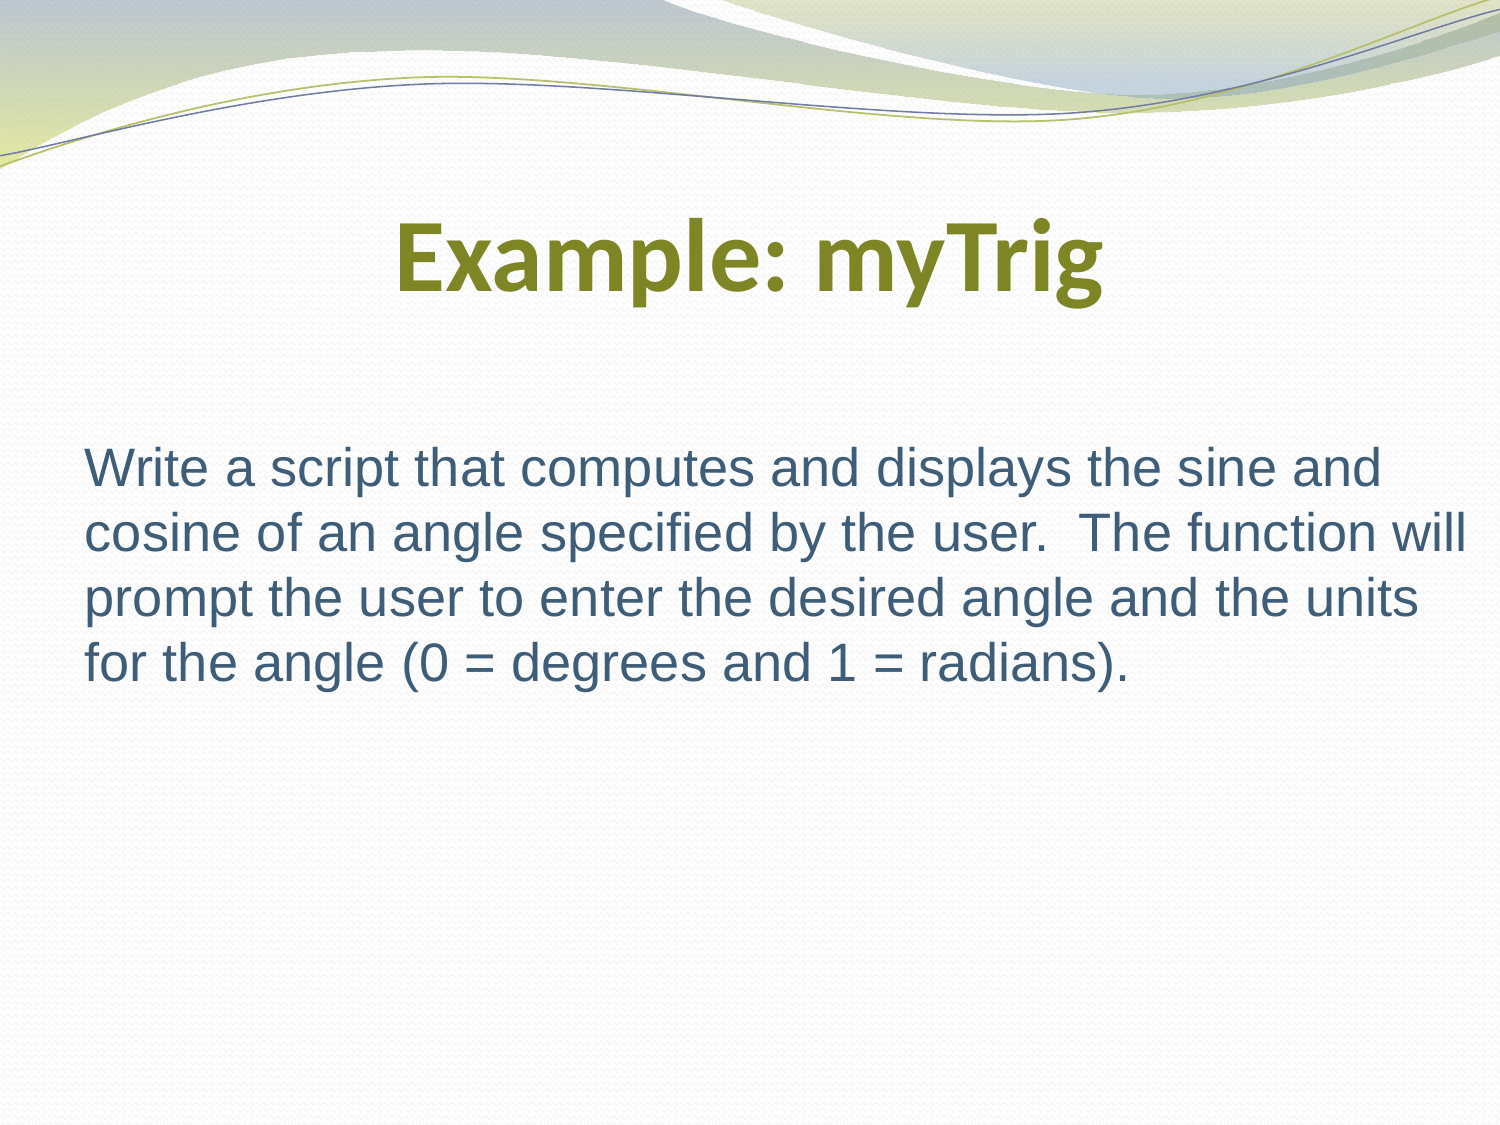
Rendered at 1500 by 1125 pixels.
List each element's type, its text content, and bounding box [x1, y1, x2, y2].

list Write a script that computes and displays the sine and cosine of an angle specified by the user. The function will prompt the user to enter the desired angle and the units for the angle (0 = degrees and 1 = radians). [24, 425, 1500, 883]
title Example: myTrig [75, 125, 1425, 313]
